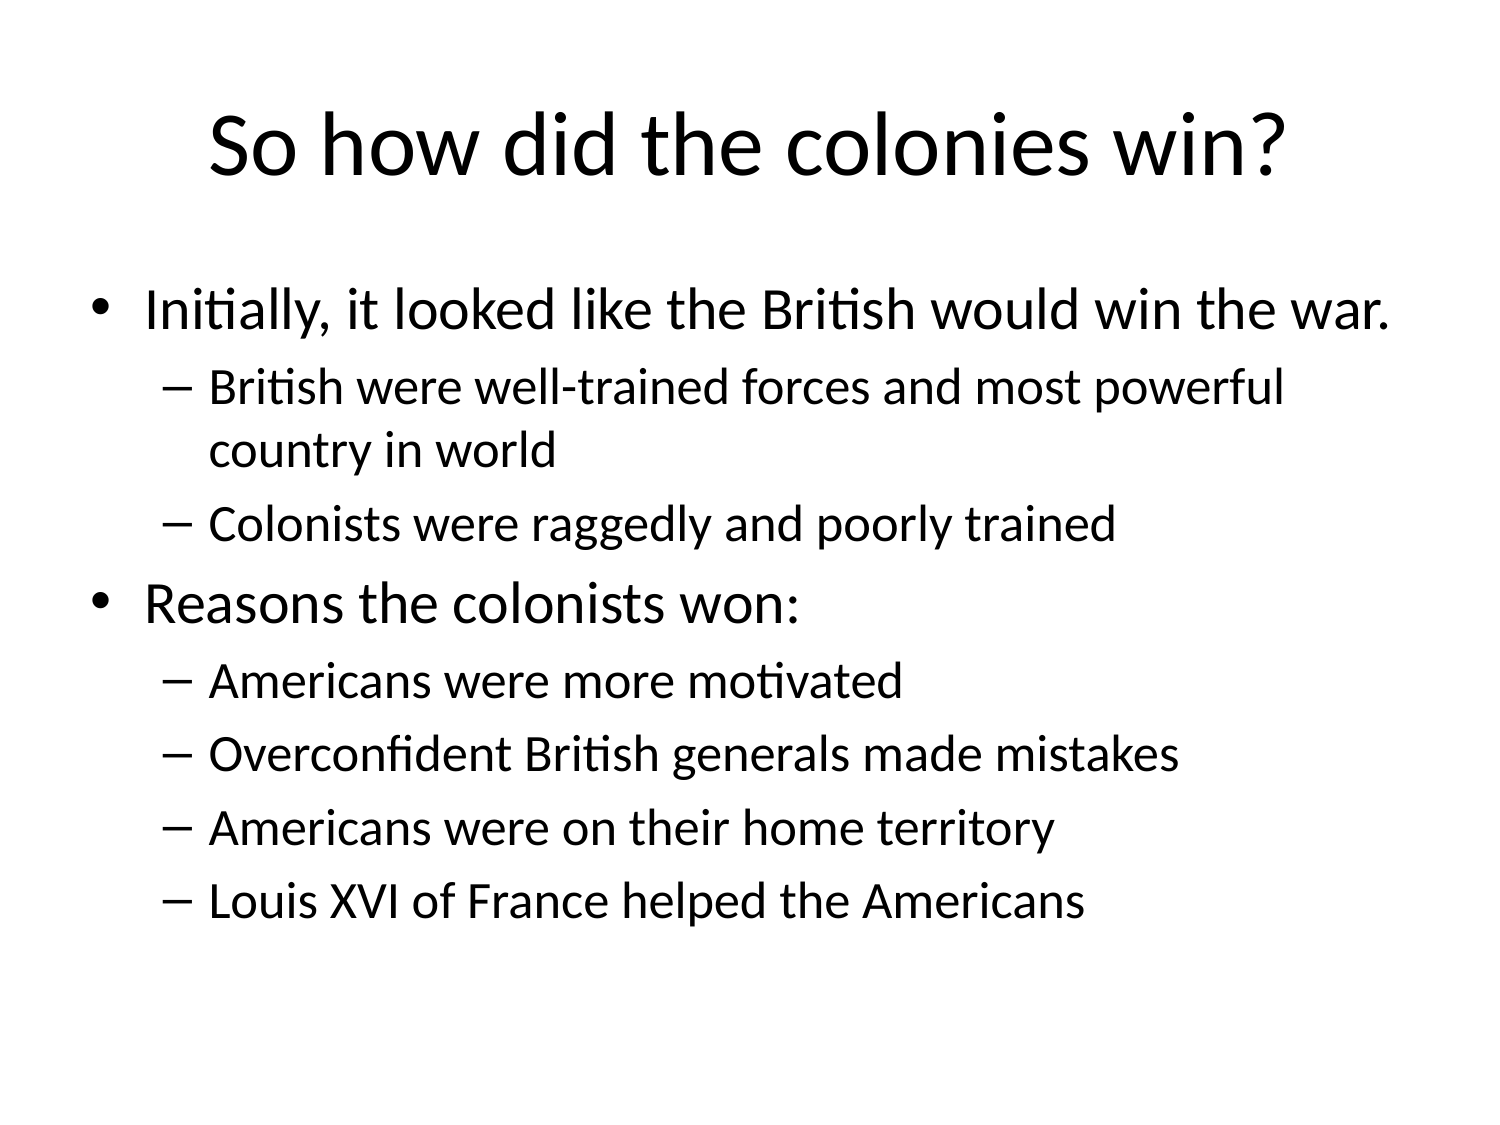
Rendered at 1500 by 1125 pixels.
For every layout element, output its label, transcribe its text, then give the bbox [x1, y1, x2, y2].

list Initially, it looked like the British would win the war. British were well-trained forces and most powerful country in world Colonists were raggedly and poorly trained Reasons the colonists won: Americans were more motivated Overconfident British generals made mistakes Americans were on their home territory Louis XVI of France helped the Americans [75, 262, 1425, 1005]
title So how did the colonies win? [75, 45, 1425, 233]
